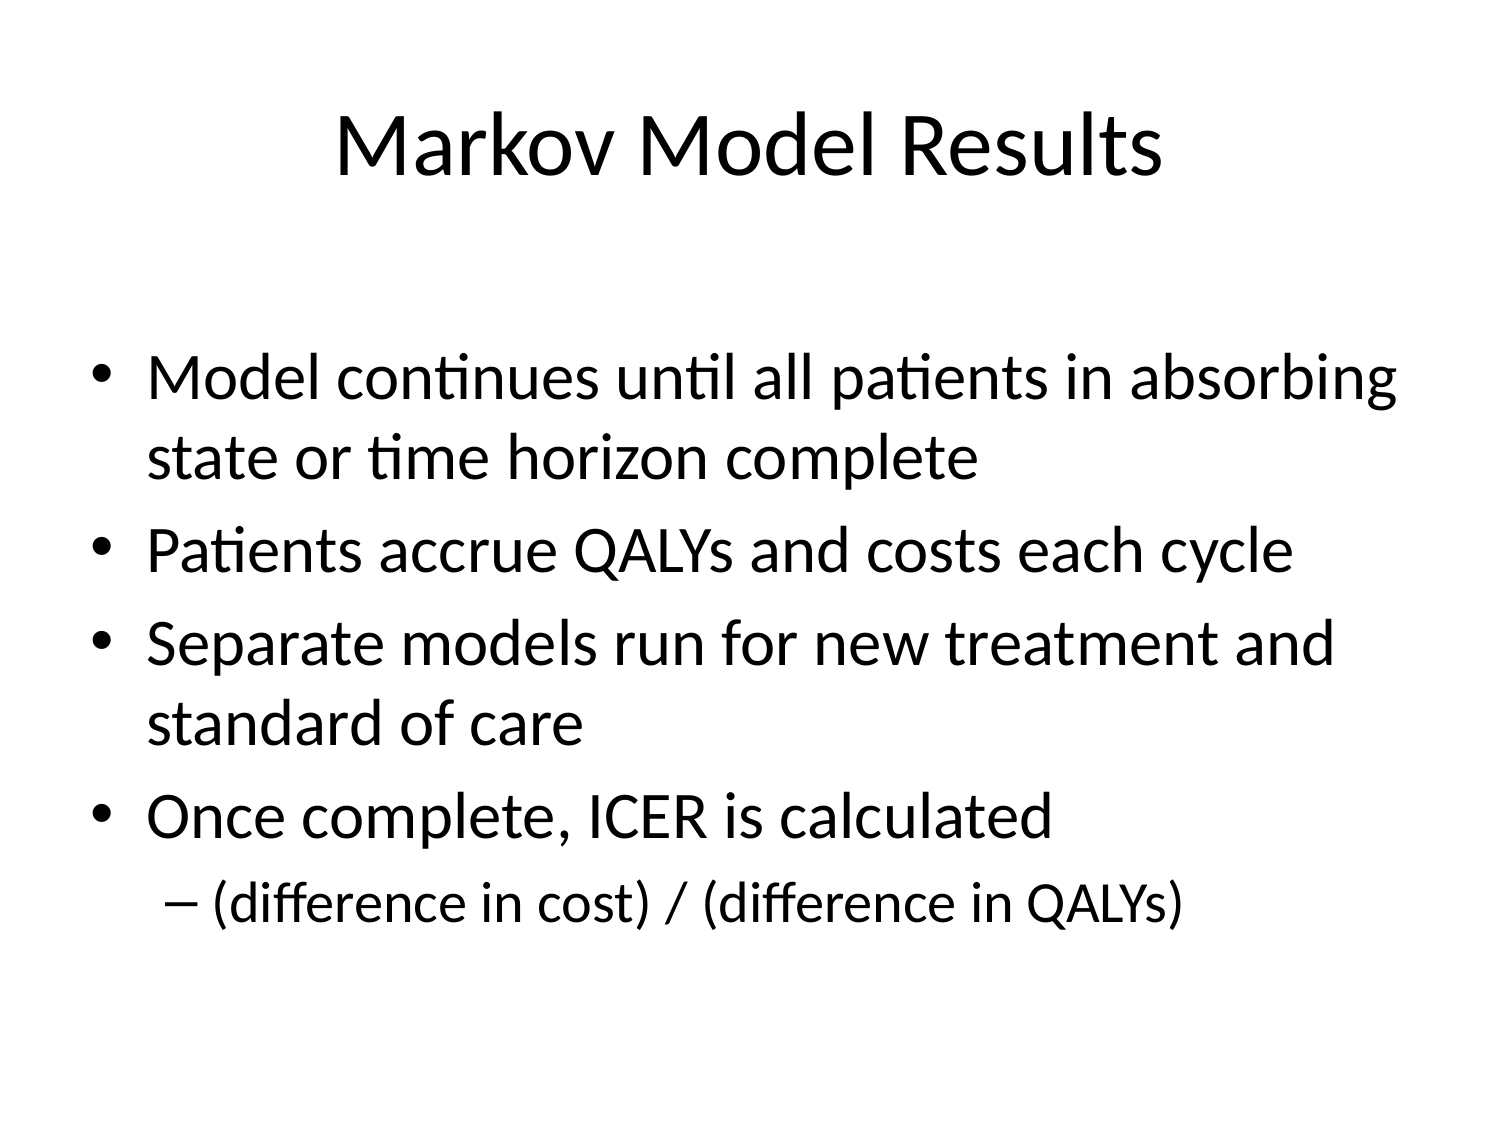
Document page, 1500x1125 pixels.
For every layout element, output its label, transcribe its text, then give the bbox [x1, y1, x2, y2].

title Markov Model Results [75, 45, 1425, 233]
list Model continues until all patients in absorbing state or time horizon complete Patients accrue QALYs and costs each cycle Separate models run for new treatment and standard of care Once complete, ICER is calculated (difference in cost) / (difference in QALYs) [75, 324, 1425, 1038]
